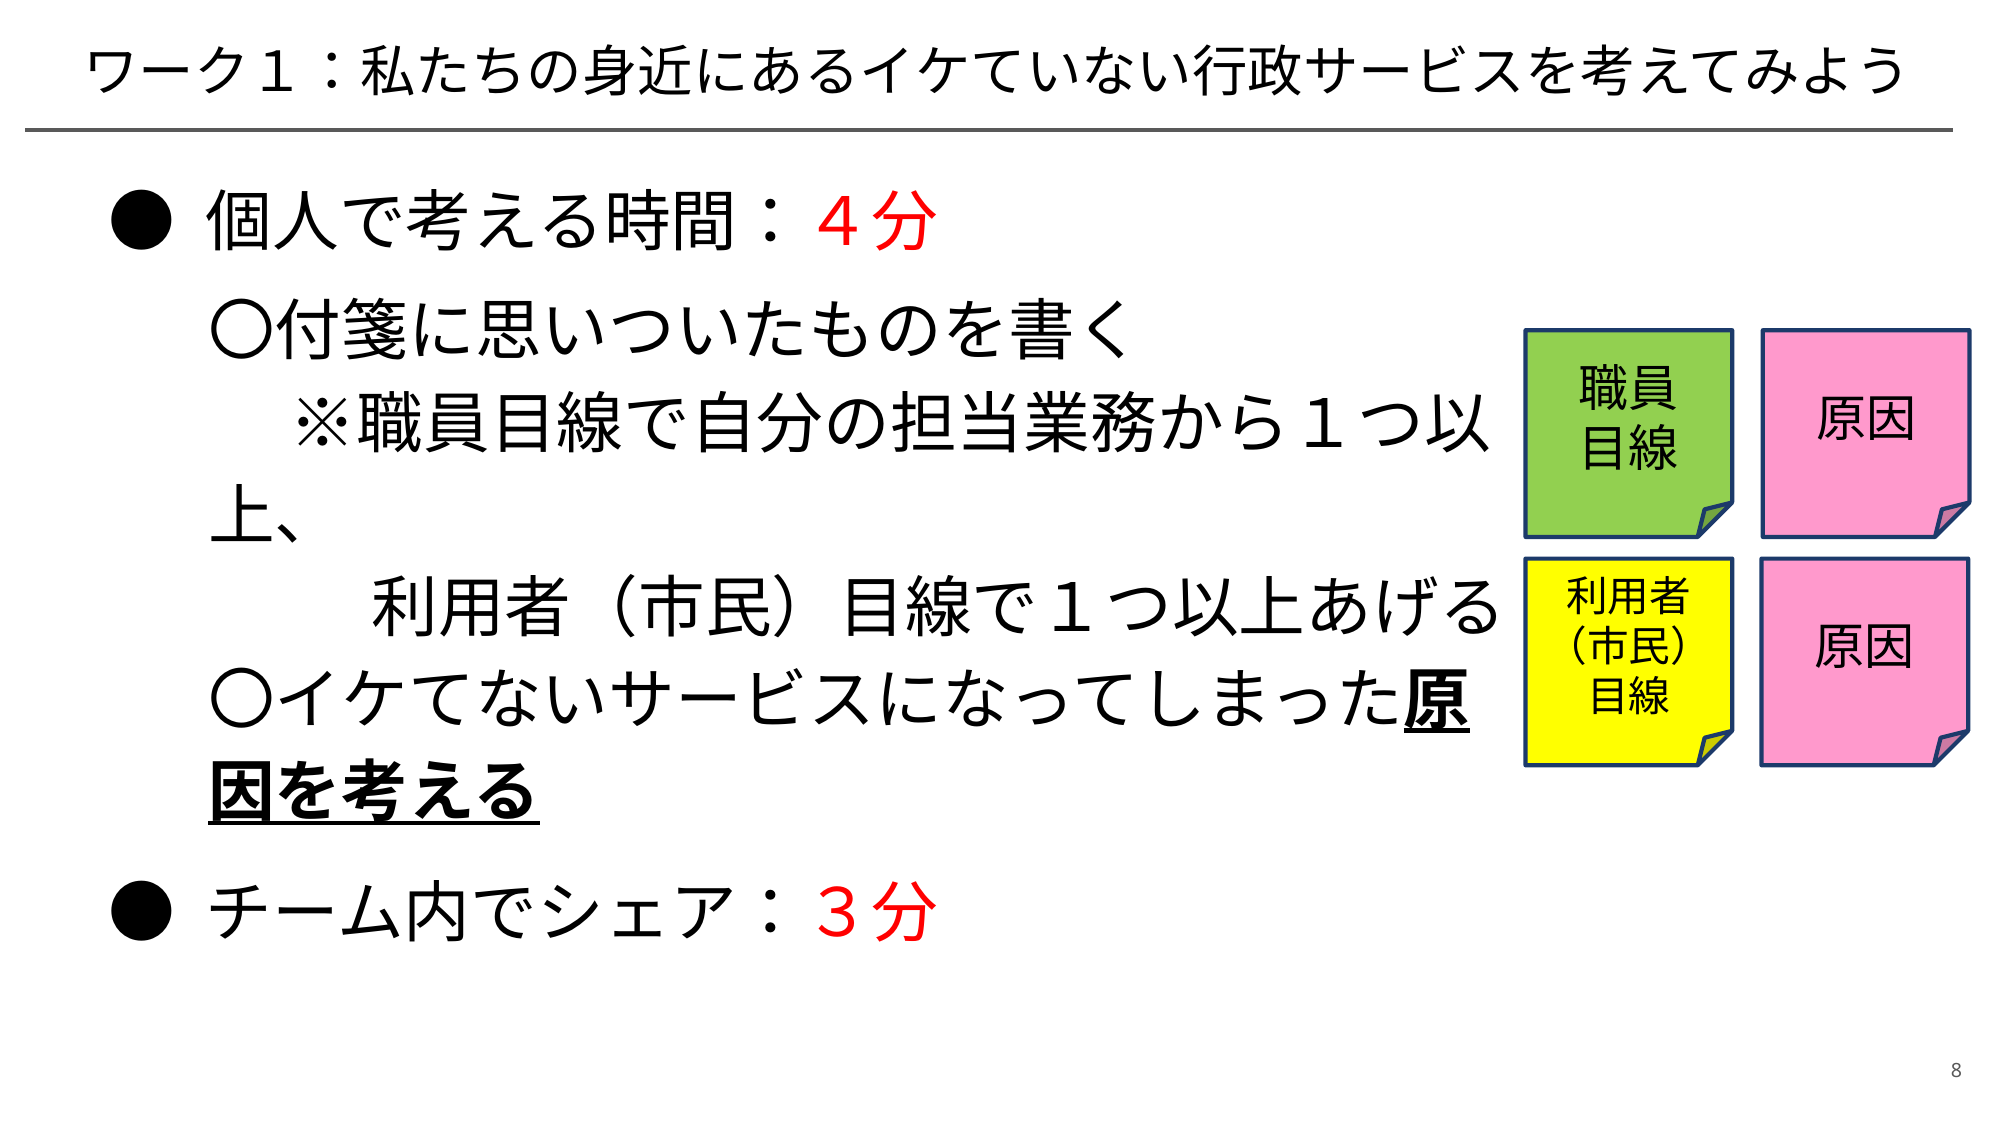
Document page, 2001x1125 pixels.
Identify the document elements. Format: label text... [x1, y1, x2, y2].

list ● 個人で考える時間：４分 〇付箋に思いついたものを書く ※職員目線で自分の担当業務から１つ以上、 利用者（市民）目線で１つ以上あげる 〇イケてないサービスになってしまった原因を考える ● チーム内でシェア：３分 [68, 152, 1538, 966]
text_box 利用者 （市民） 目線 [1523, 556, 1735, 768]
text_box 原因 [1760, 328, 1972, 540]
title ワーク１：私たちの身近にあるイケていない行政サービスを考えてみよう [68, 21, 1932, 136]
text_box 職員 目線 [1523, 328, 1735, 540]
text_box 原因 [1759, 556, 1971, 768]
slide_number 8 [1857, 1027, 1977, 1114]
